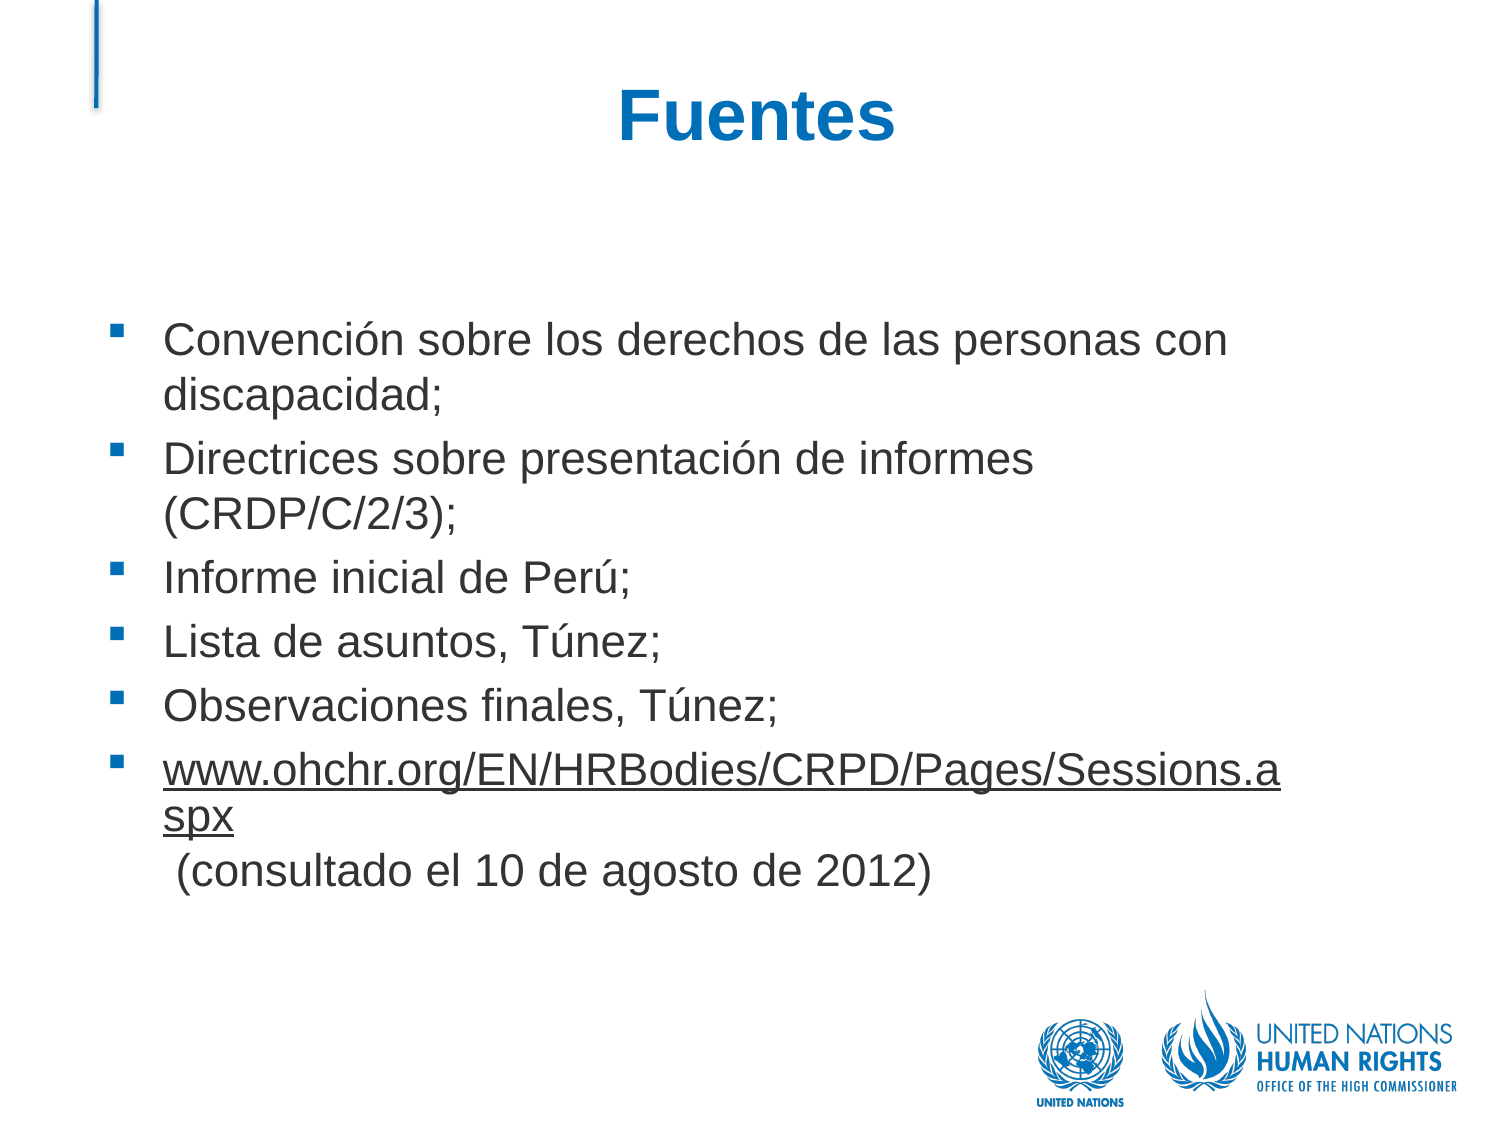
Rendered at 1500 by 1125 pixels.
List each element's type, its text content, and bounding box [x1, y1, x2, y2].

list Convención sobre los derechos de las personas con discapacidad; Directrices sobre presentación de informes (CRDP/C/2/3); Informe inicial de Perú; Lista de asuntos, Túnez; Observaciones finales, Túnez; www.ohchr.org/EN/HRBodies/CRPD/Pages/Sessions.aspx (consultado el 10 de agosto de 2012) [91, 301, 1319, 813]
title Fuentes [52, 59, 1463, 248]
picture [1037, 990, 1457, 1107]
